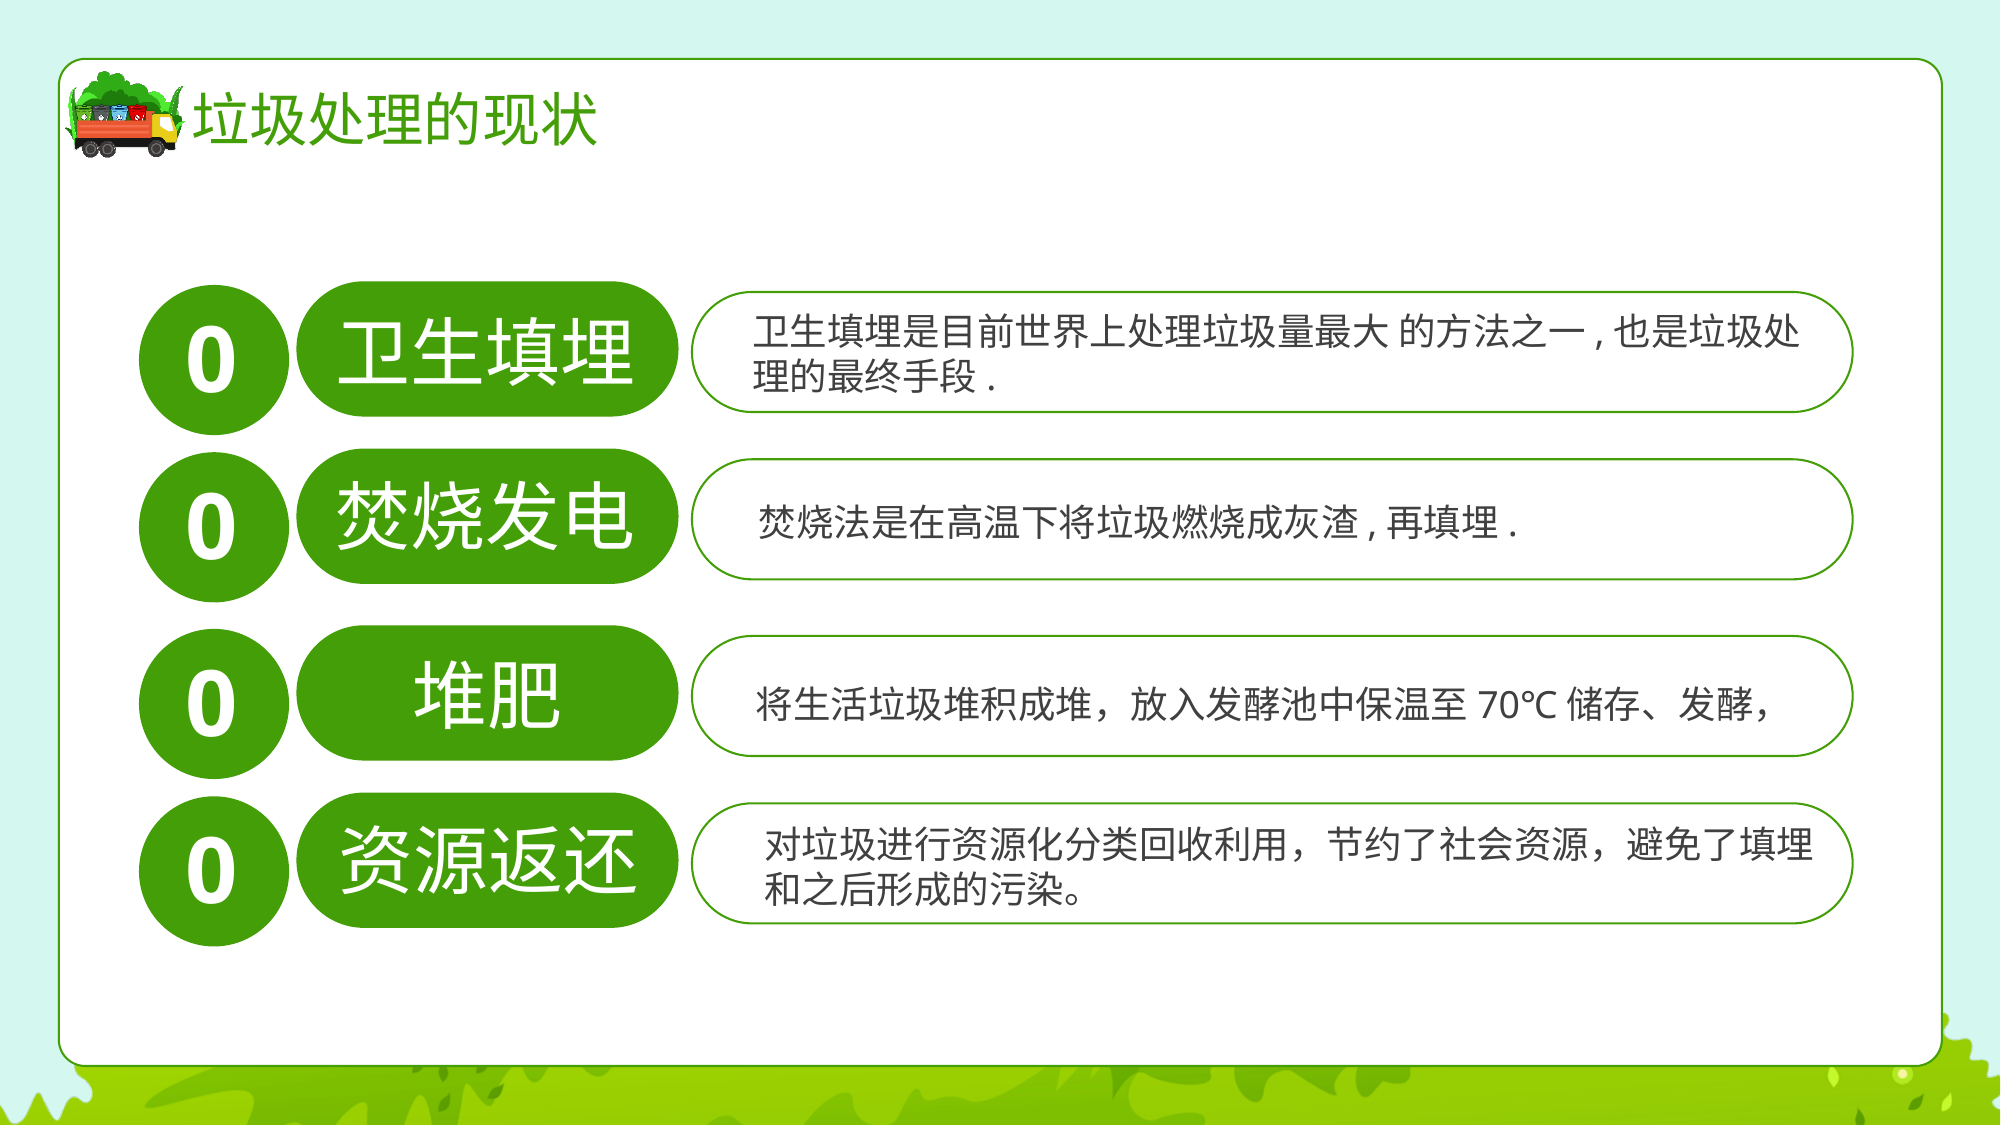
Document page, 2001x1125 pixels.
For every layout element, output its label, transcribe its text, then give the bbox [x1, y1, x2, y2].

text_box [138, 448, 1853, 603]
text_box 垃圾处理的现状 [176, 75, 614, 161]
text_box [138, 625, 1853, 780]
picture [0, 0, 2001, 1125]
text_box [138, 792, 1853, 947]
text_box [138, 281, 1853, 436]
